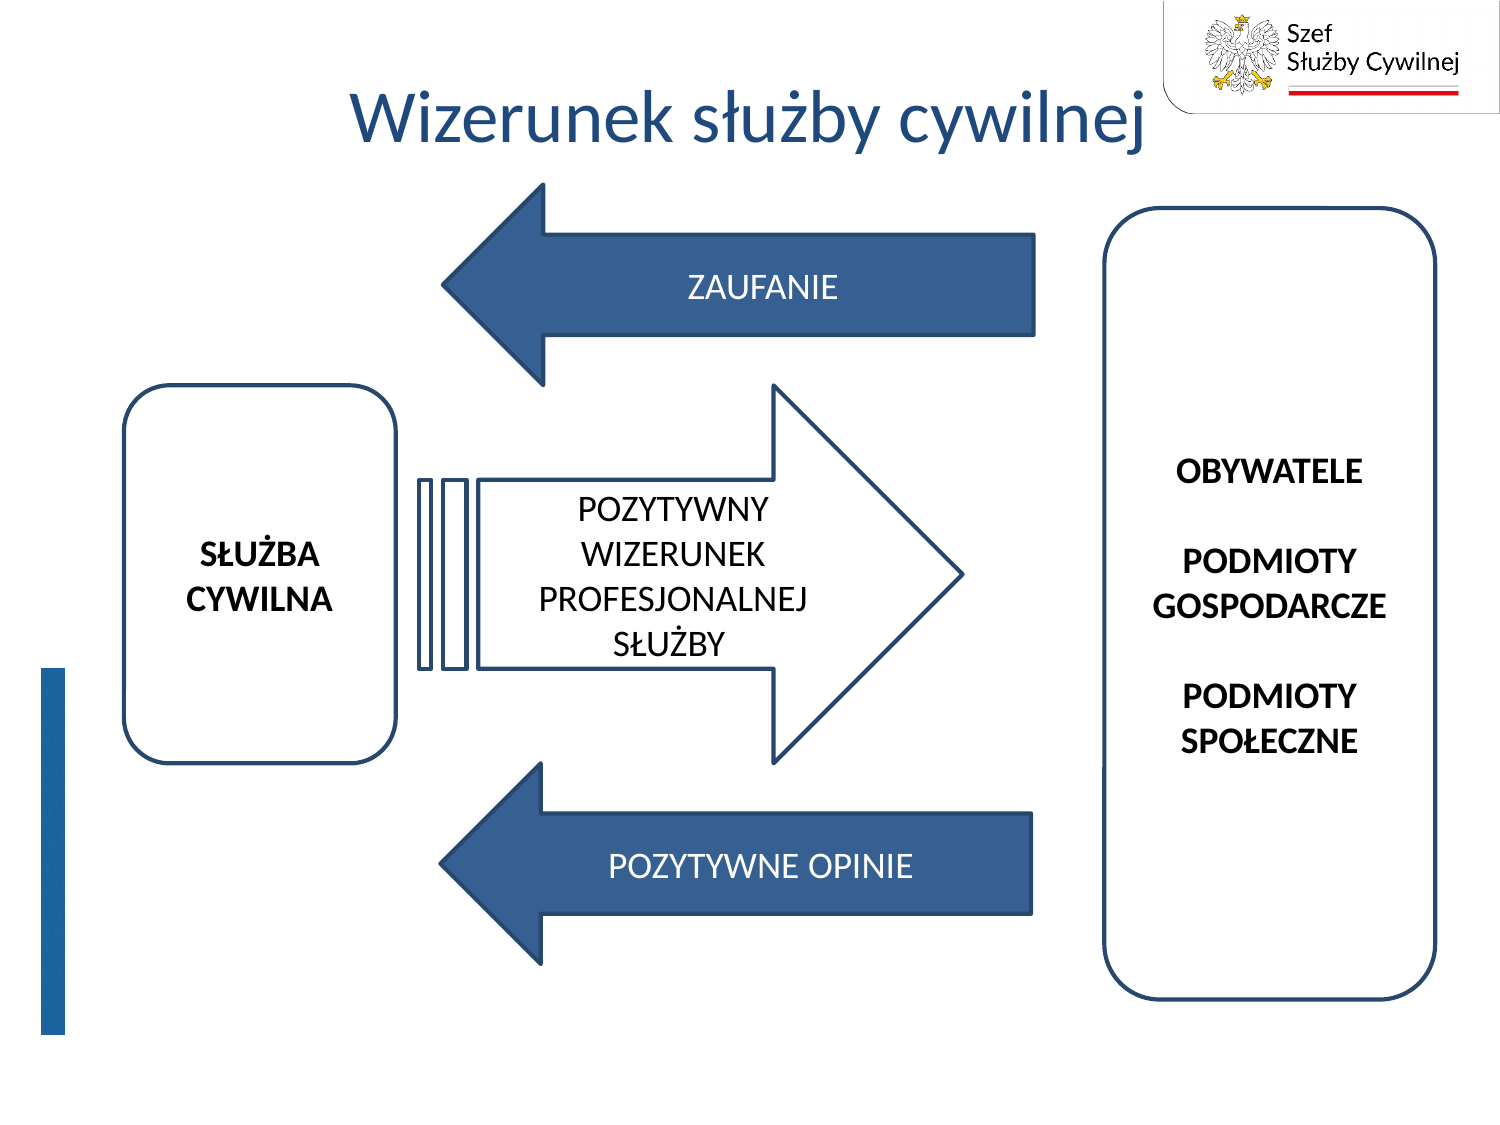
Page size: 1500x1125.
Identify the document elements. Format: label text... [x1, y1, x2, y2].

text_box ZAUFANIE [440, 182, 1036, 388]
picture [41, 668, 65, 1035]
text_box POZYTYWNE OPINIE [438, 761, 1034, 966]
text_box POZYTYWNY WIZERUNEK PROFESJONALNEJ SŁUŻBY [417, 478, 433, 671]
text_box OBYWATELE PODMIOTY GOSPODARCZE PODMIOTY SPOŁECZNE [1102, 205, 1438, 1002]
title Wizerunek służby cywilnej [98, 60, 1400, 185]
text_box POZYTYWNY WIZERUNEK PROFESJONALNEJ SŁUŻBY [441, 478, 469, 671]
text_box POZYTYWNY WIZERUNEK PROFESJONALNEJ SŁUŻBY [476, 383, 965, 766]
text_box SŁUŻBA CYWILNA [121, 383, 398, 766]
picture [1163, 0, 1500, 114]
